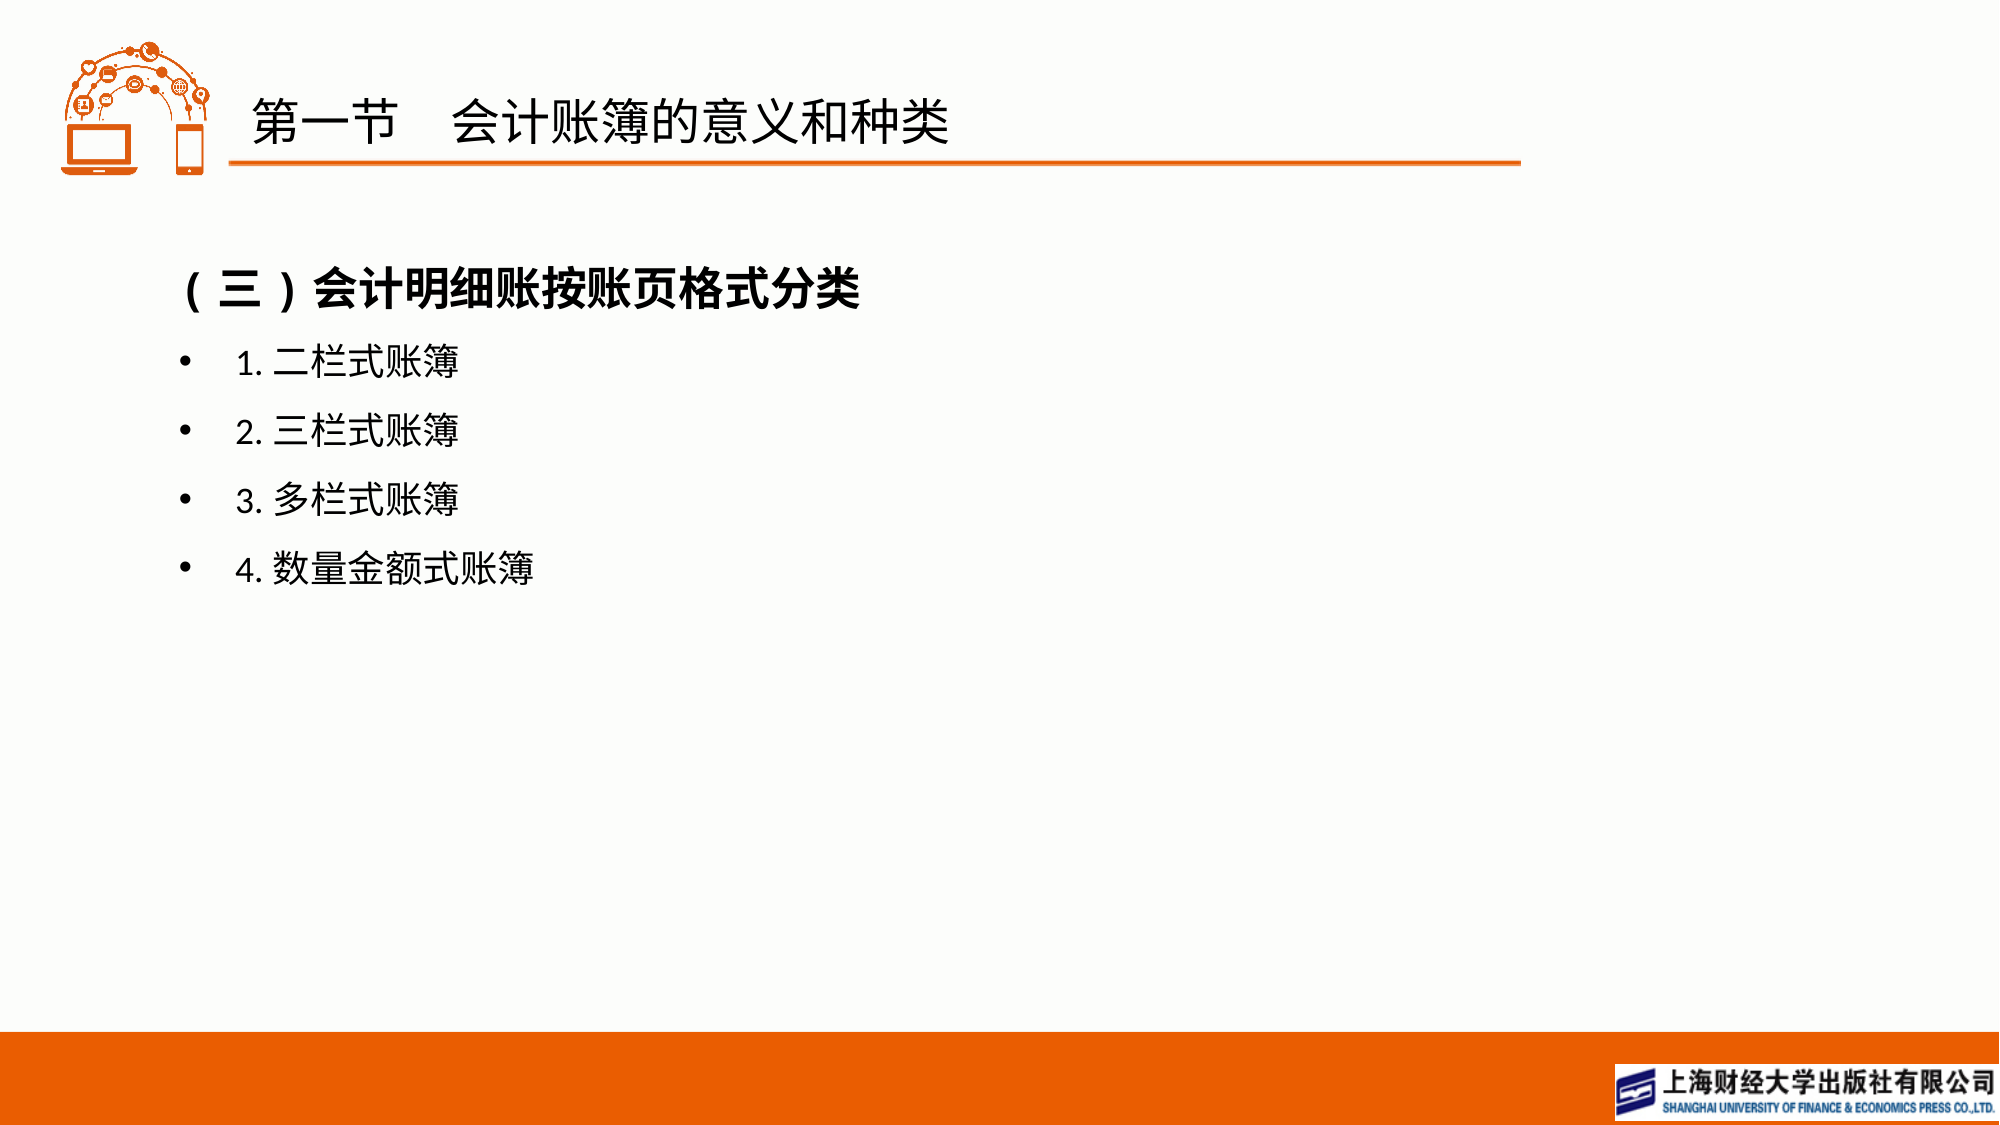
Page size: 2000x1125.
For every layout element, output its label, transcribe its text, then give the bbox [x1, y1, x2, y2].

title 第一节 会计账簿的意义和种类 [235, 82, 1605, 189]
picture [0, 0, 2000, 1125]
list (三)会计明细账按账页格式分类 1.二栏式账簿 2.三栏式账簿 3.多栏式账簿 4.数量金额式账簿 [163, 227, 1826, 1049]
